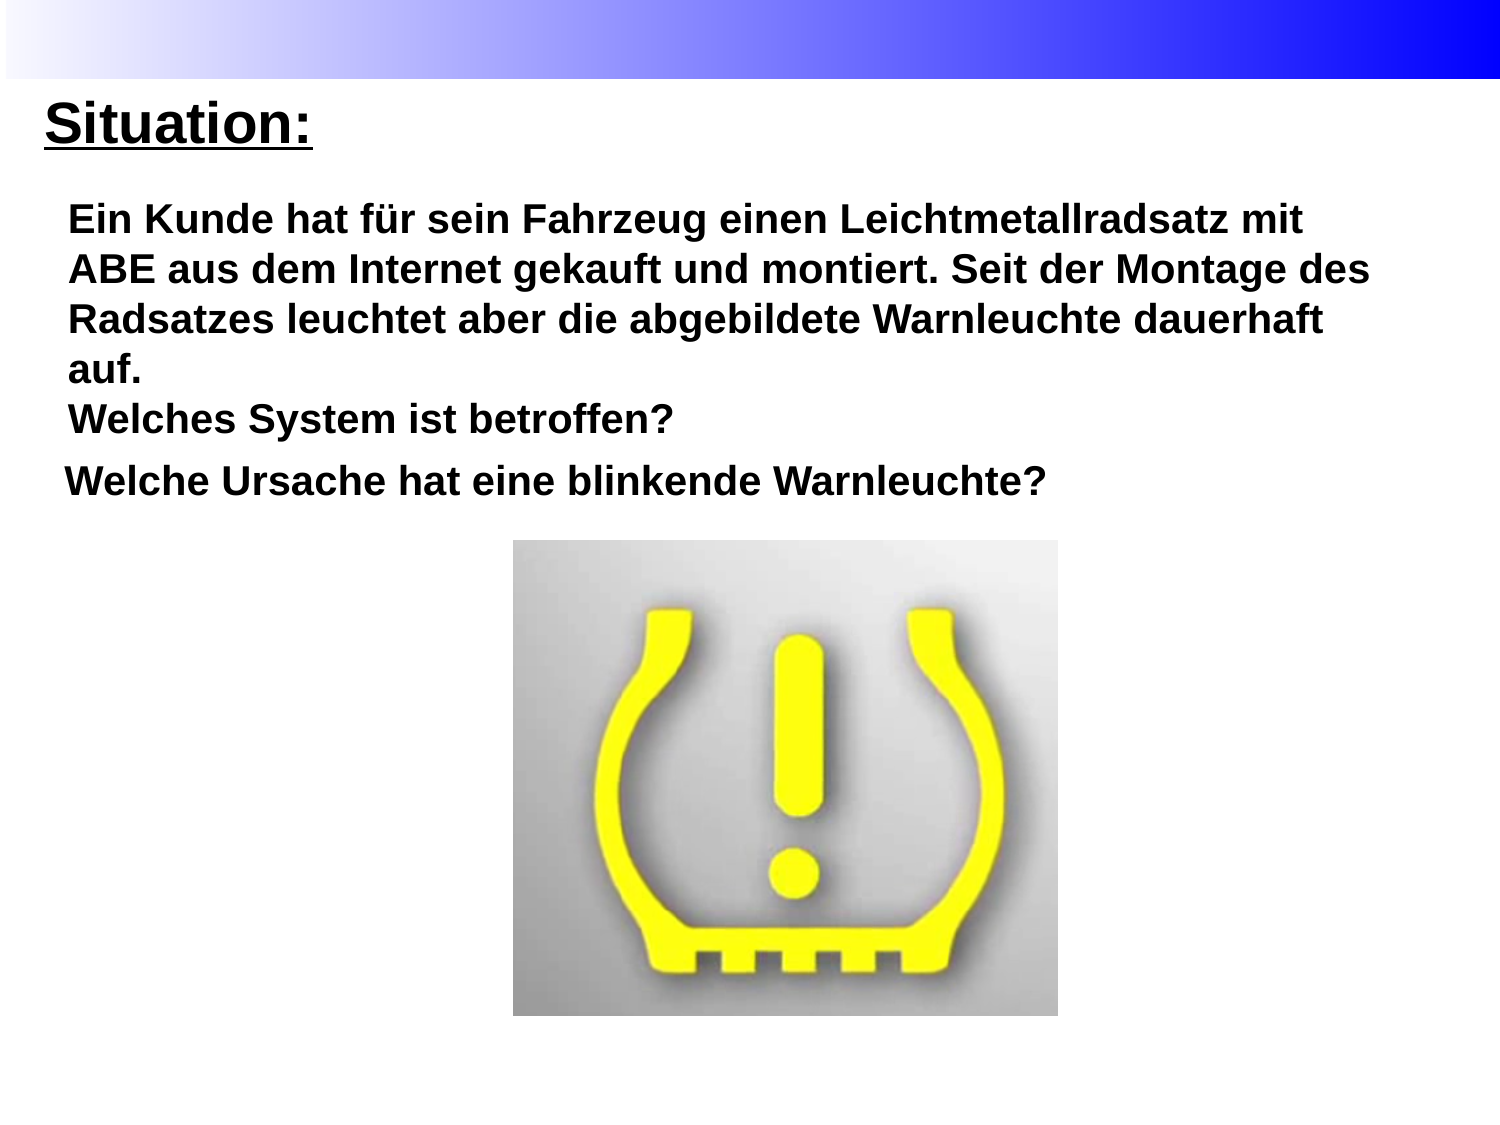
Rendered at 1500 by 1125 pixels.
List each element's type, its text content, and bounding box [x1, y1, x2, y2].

text_box [147, 109, 1500, 185]
text_box Welche Ursache hat eine blinkende Warnleuchte? [49, 446, 1152, 512]
text_box Ein Kunde hat für sein Fahrzeug einen Leichtmetallradsatz mit ABE aus dem Internet gekauft und montiert. Seit der Montage des Radsatzes leuchtet aber die abgebildete Warnleuchte dauerhaft auf. Welches System ist betroffen? [53, 184, 1412, 450]
picture [513, 540, 1058, 1016]
text_box Situation: [29, 78, 1471, 253]
